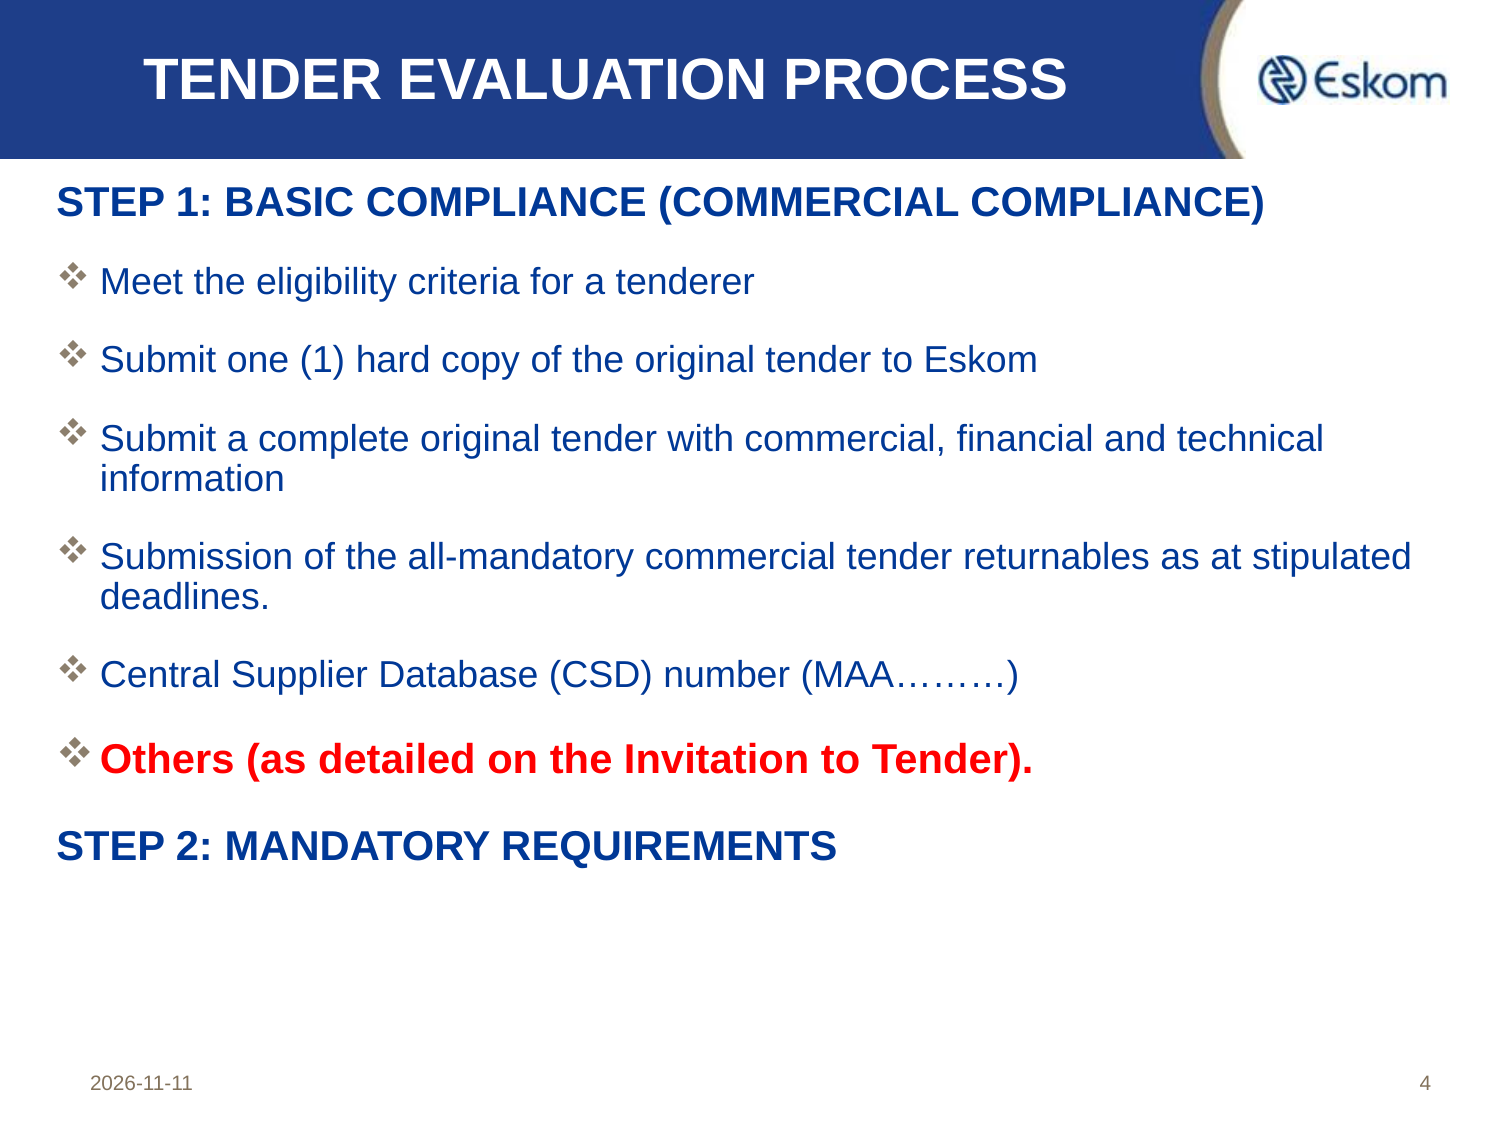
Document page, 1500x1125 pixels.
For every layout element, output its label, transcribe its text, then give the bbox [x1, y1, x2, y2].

list STEP 1: BASIC COMPLIANCE (COMMERCIAL COMPLIANCE) Meet the eligibility criteria for a tenderer Submit one (1) hard copy of the original tender to Eskom Submit a complete original tender with commercial, financial and technical information Submission of the all-mandatory commercial tender returnables as at stipulated deadlines. Central Supplier Database (CSD) number (MAA………) Others (as detailed on the Invitation to Tender). STEP 2: MANDATORY REQUIREMENTS [41, 172, 1459, 1059]
picture [1257, 55, 1450, 105]
picture [0, 0, 1246, 159]
title TENDER EVALUATION PROCESS [41, 27, 1188, 137]
slide_number 4 [1174, 1058, 1447, 1103]
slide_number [74, 1058, 361, 1103]
